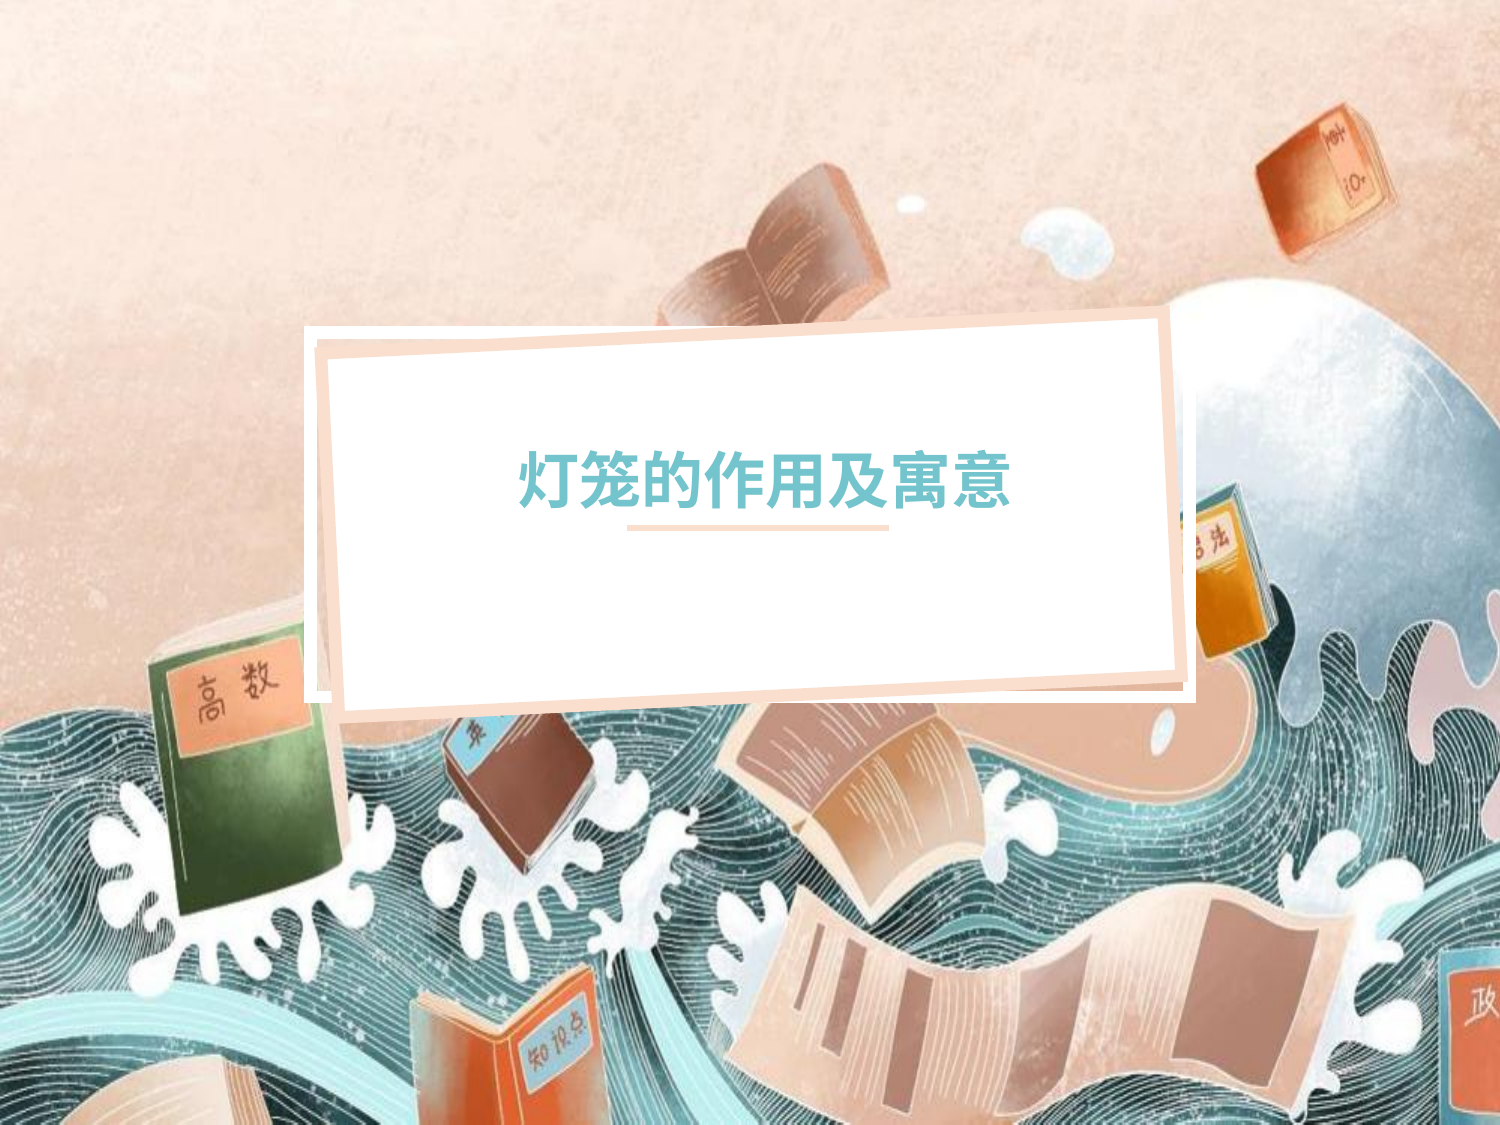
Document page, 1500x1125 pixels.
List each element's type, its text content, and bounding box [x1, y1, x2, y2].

title 灯笼的作用及寓意 [381, 432, 1150, 524]
picture [0, 0, 1500, 1125]
